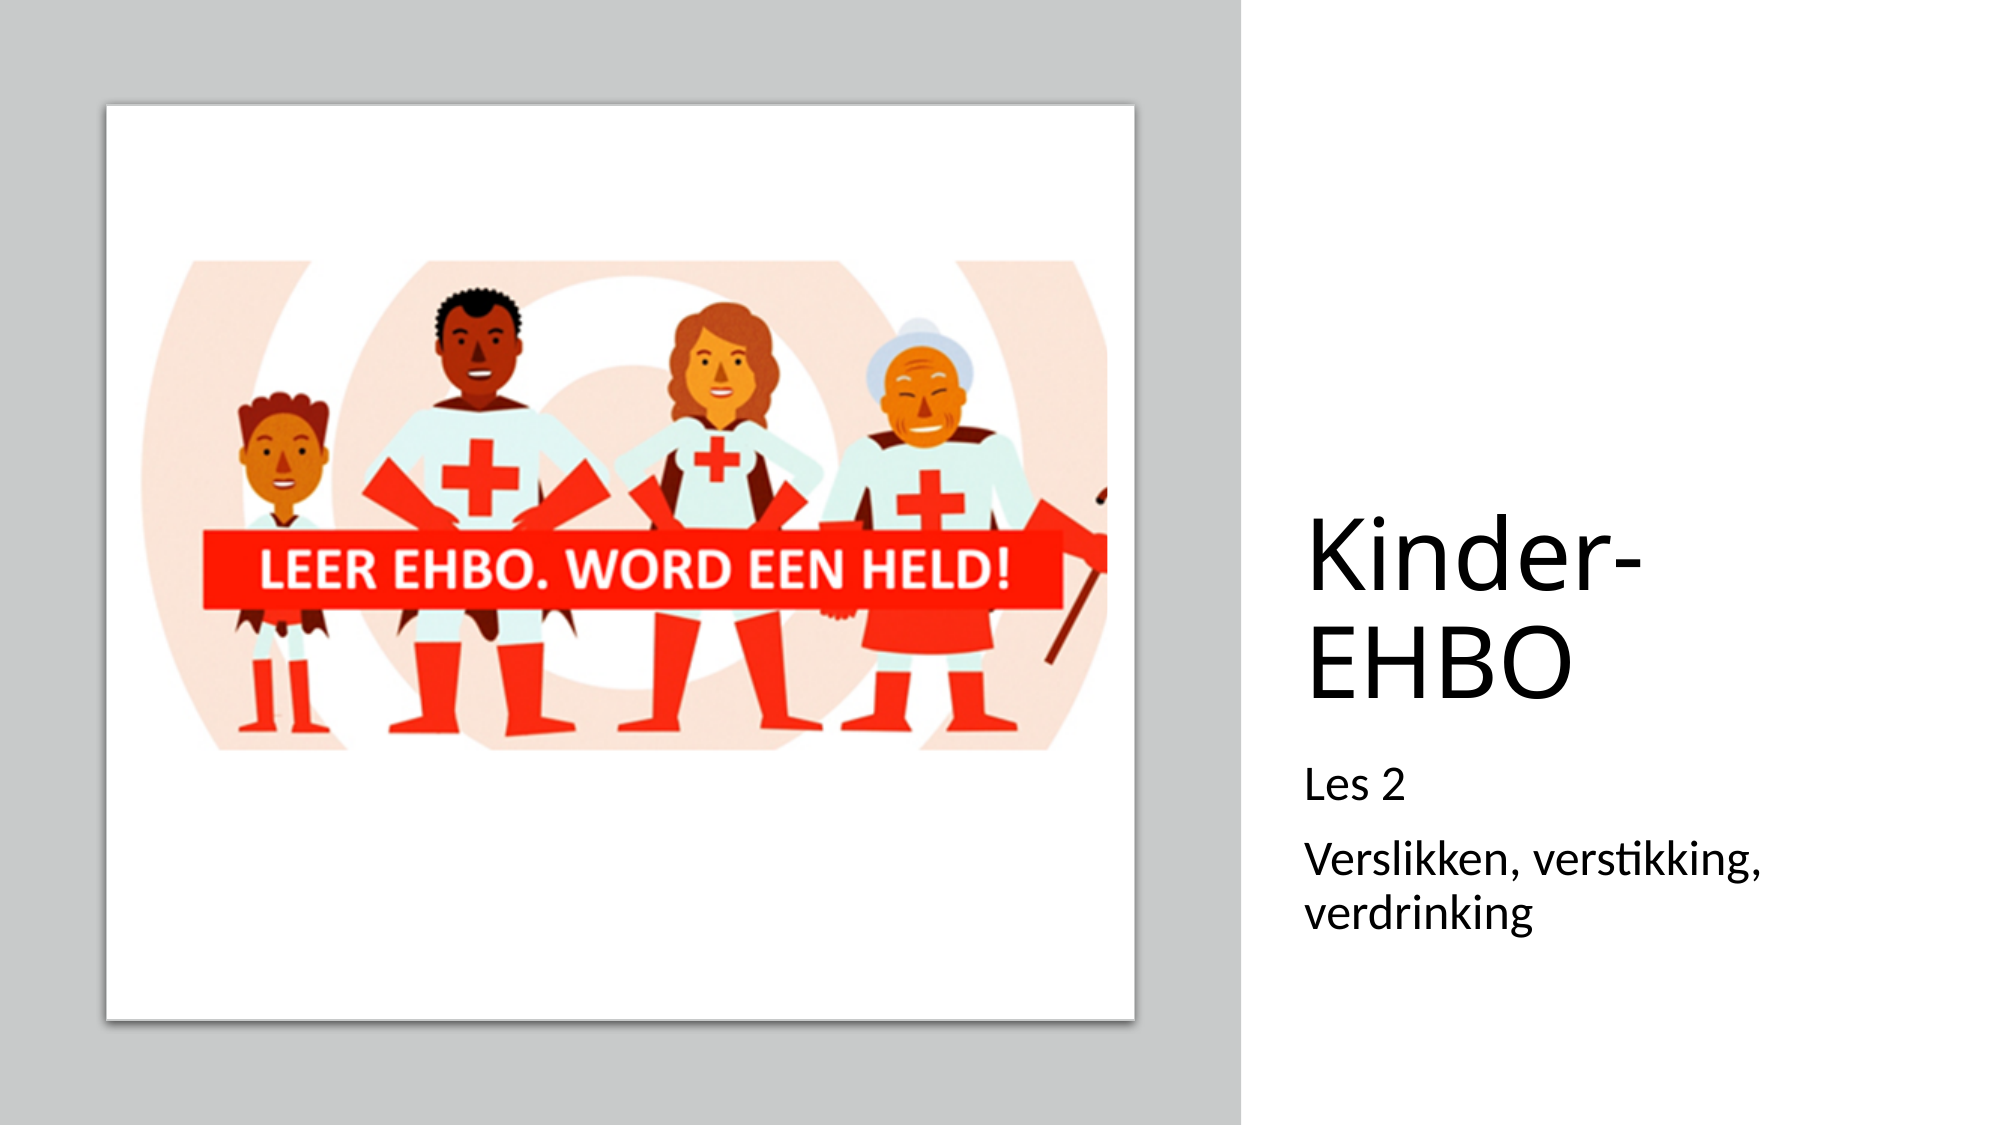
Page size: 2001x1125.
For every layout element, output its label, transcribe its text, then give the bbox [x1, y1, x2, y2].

title Kinder-EHBO [1289, 104, 1895, 728]
text_box [0, 0, 1242, 1125]
text_box [106, 104, 1135, 1021]
subtitle Les 2 Verslikken, verstikking, verdrinking [1289, 750, 1895, 1020]
picture [133, 131, 1108, 993]
